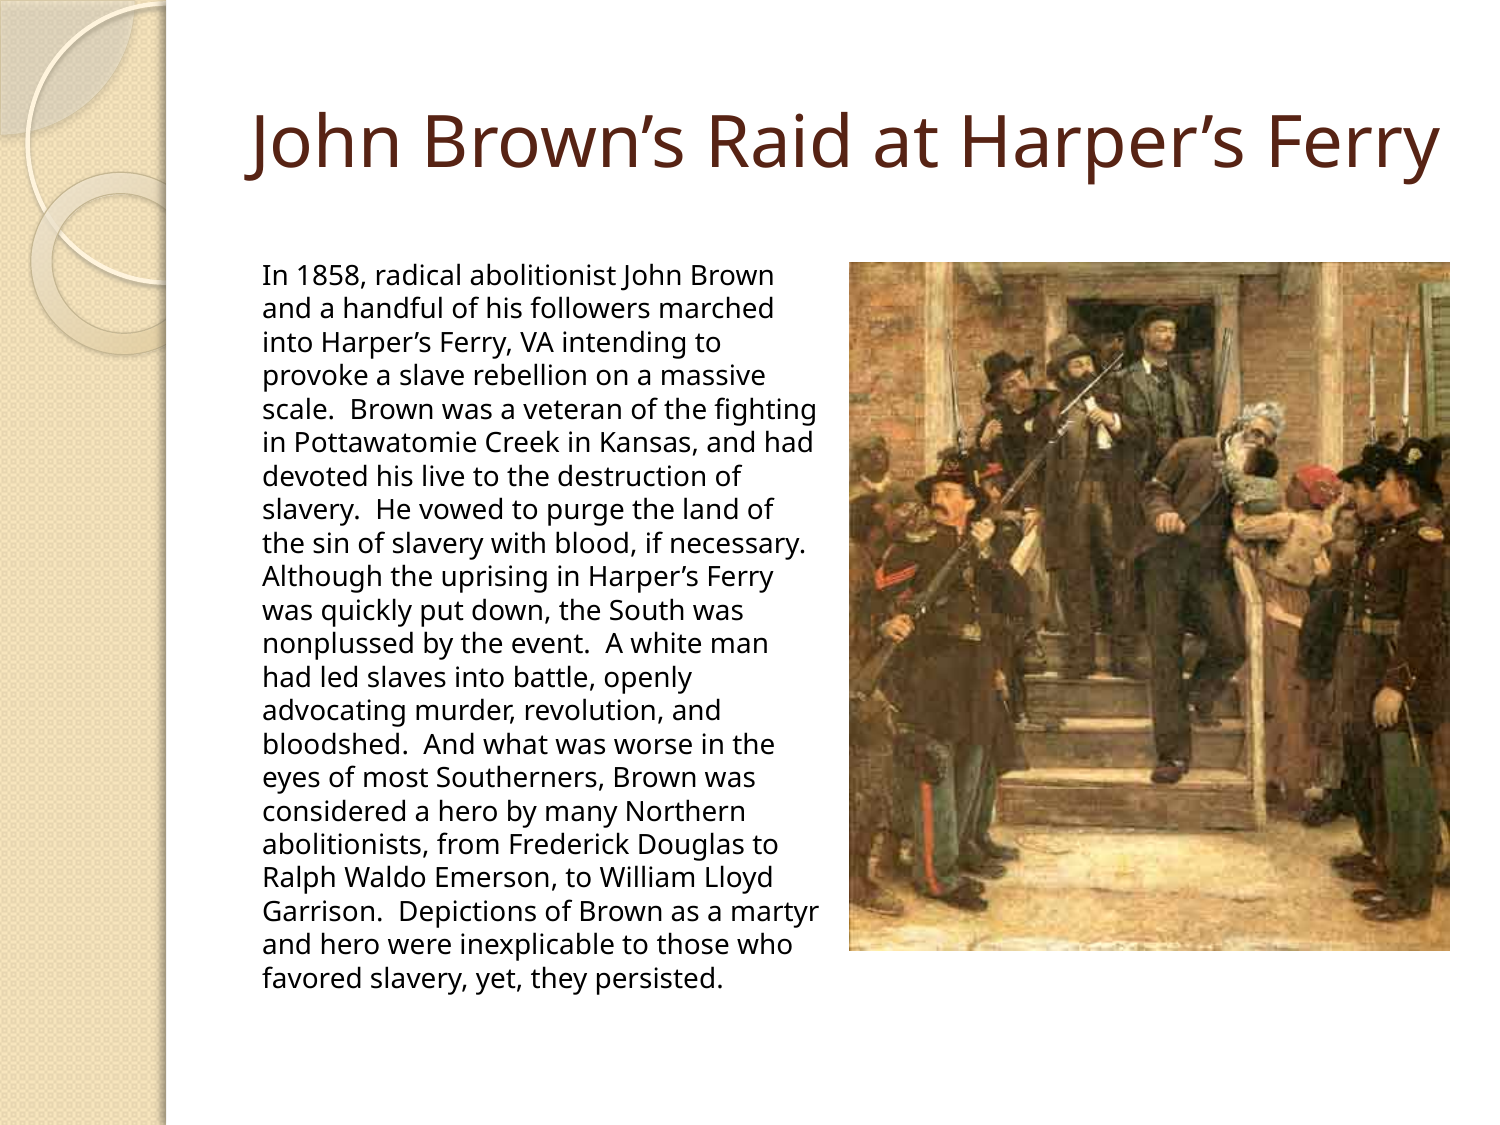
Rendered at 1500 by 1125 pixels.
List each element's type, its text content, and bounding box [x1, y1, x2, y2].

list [849, 262, 1451, 951]
title John Brown’s Raid at Harper’s Ferry [235, 45, 1466, 233]
list In 1858, radical abolitionist John Brown and a handful of his followers marched into Harper’s Ferry, VA intending to provoke a slave rebellion on a massive scale. Brown was a veteran of the fighting in Pottawatomie Creek in Kansas, and had devoted his live to the destruction of slavery. He vowed to purge the land of the sin of slavery with blood, if necessary. Although the uprising in Harper’s Ferry was quickly put down, the South was nonplussed by the event. A white man had led slaves into battle, openly advocating murder, revolution, and bloodshed. And what was worse in the eyes of most Southerners, Brown was considered a hero by many Northern abolitionists, from Frederick Douglas to Ralph Waldo Emerson, to William Lloyd Garrison. Depictions of Brown as a martyr and hero were inexplicable to those who favored slavery, yet, they persisted. [235, 249, 836, 1015]
